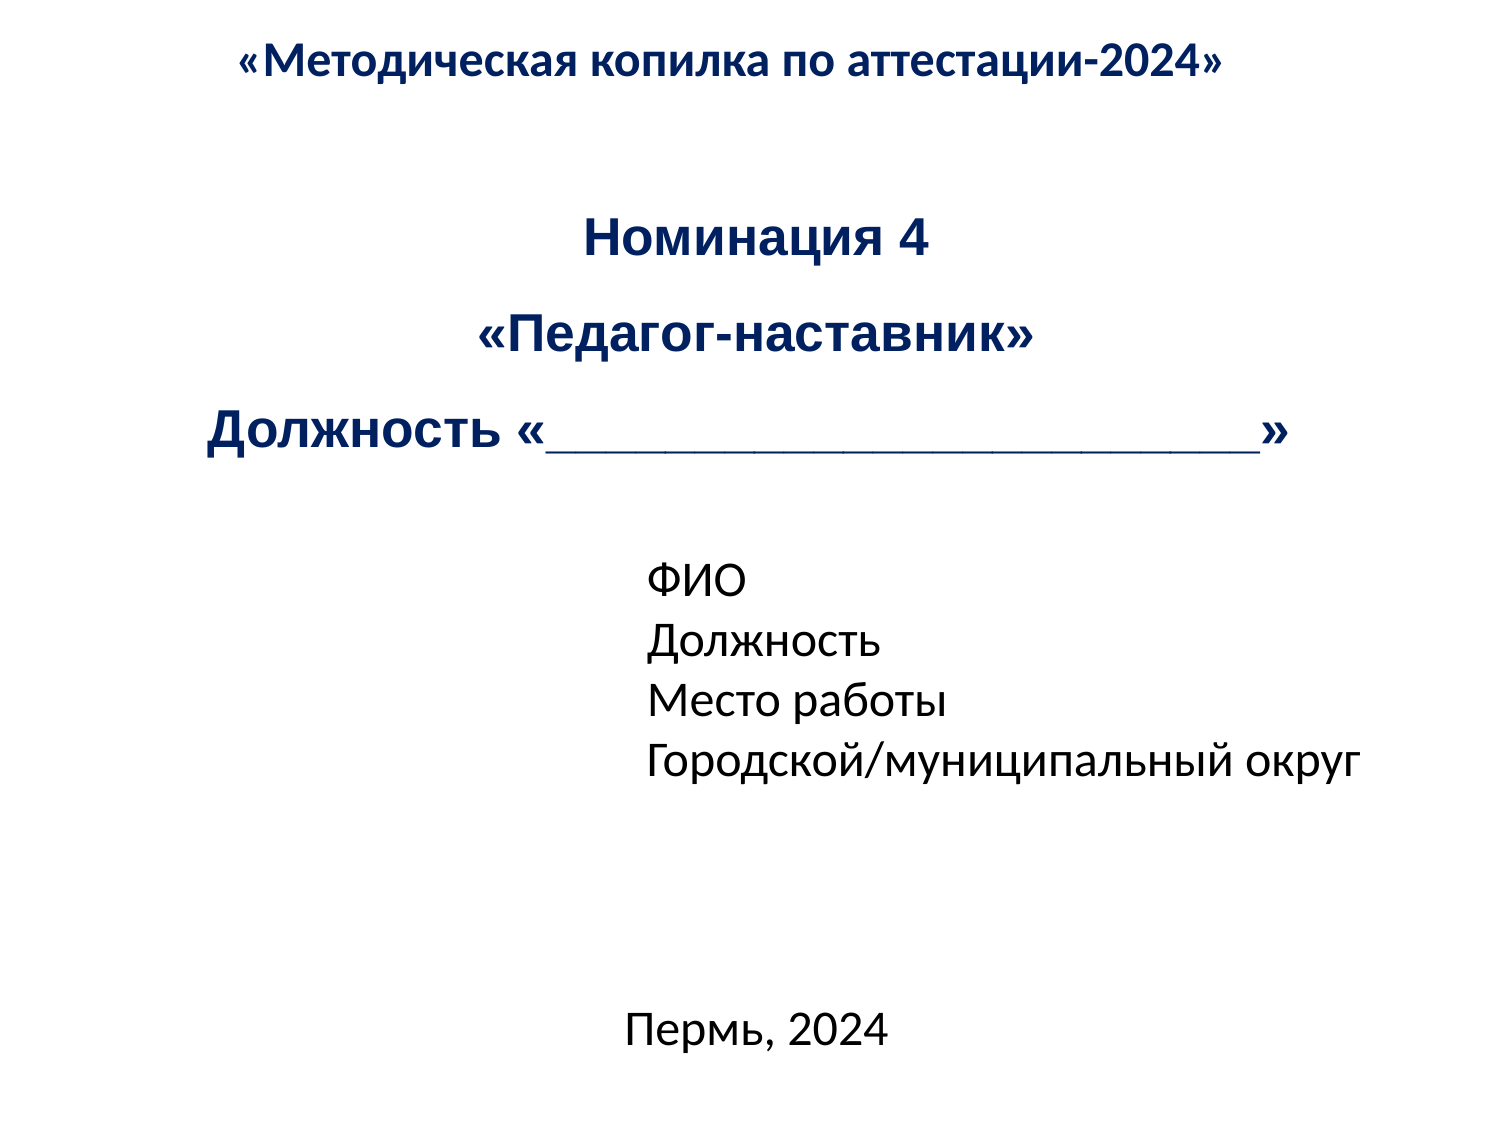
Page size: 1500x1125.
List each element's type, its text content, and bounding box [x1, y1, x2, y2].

title Номинация 4 «Педагог-наставник» Должность «________________________» [119, 160, 1395, 468]
subtitle «Методическая копилка по аттестации-2024» [206, 19, 1257, 102]
text_box Пермь, 2024 [231, 987, 1282, 1071]
text_box ФИО Должность Место работы Городской/муниципальный округ [631, 538, 1447, 906]
